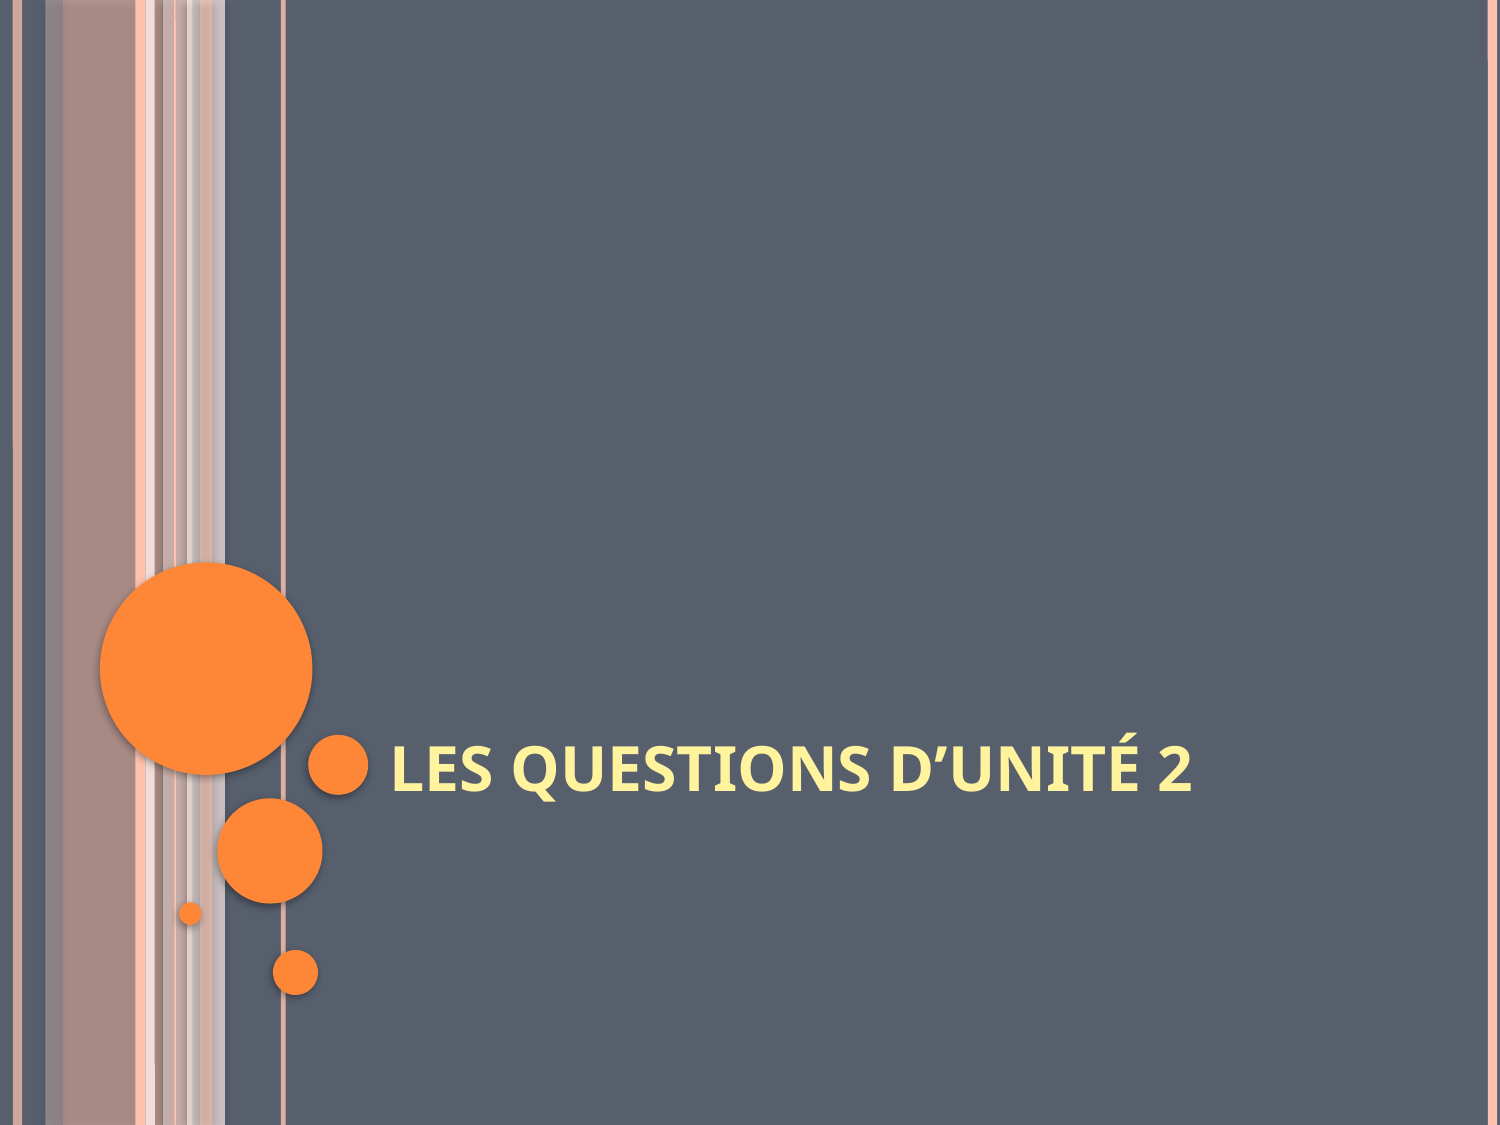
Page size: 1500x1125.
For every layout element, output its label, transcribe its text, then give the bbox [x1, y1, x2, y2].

title Les questions d’unité 2 [375, 474, 1388, 812]
